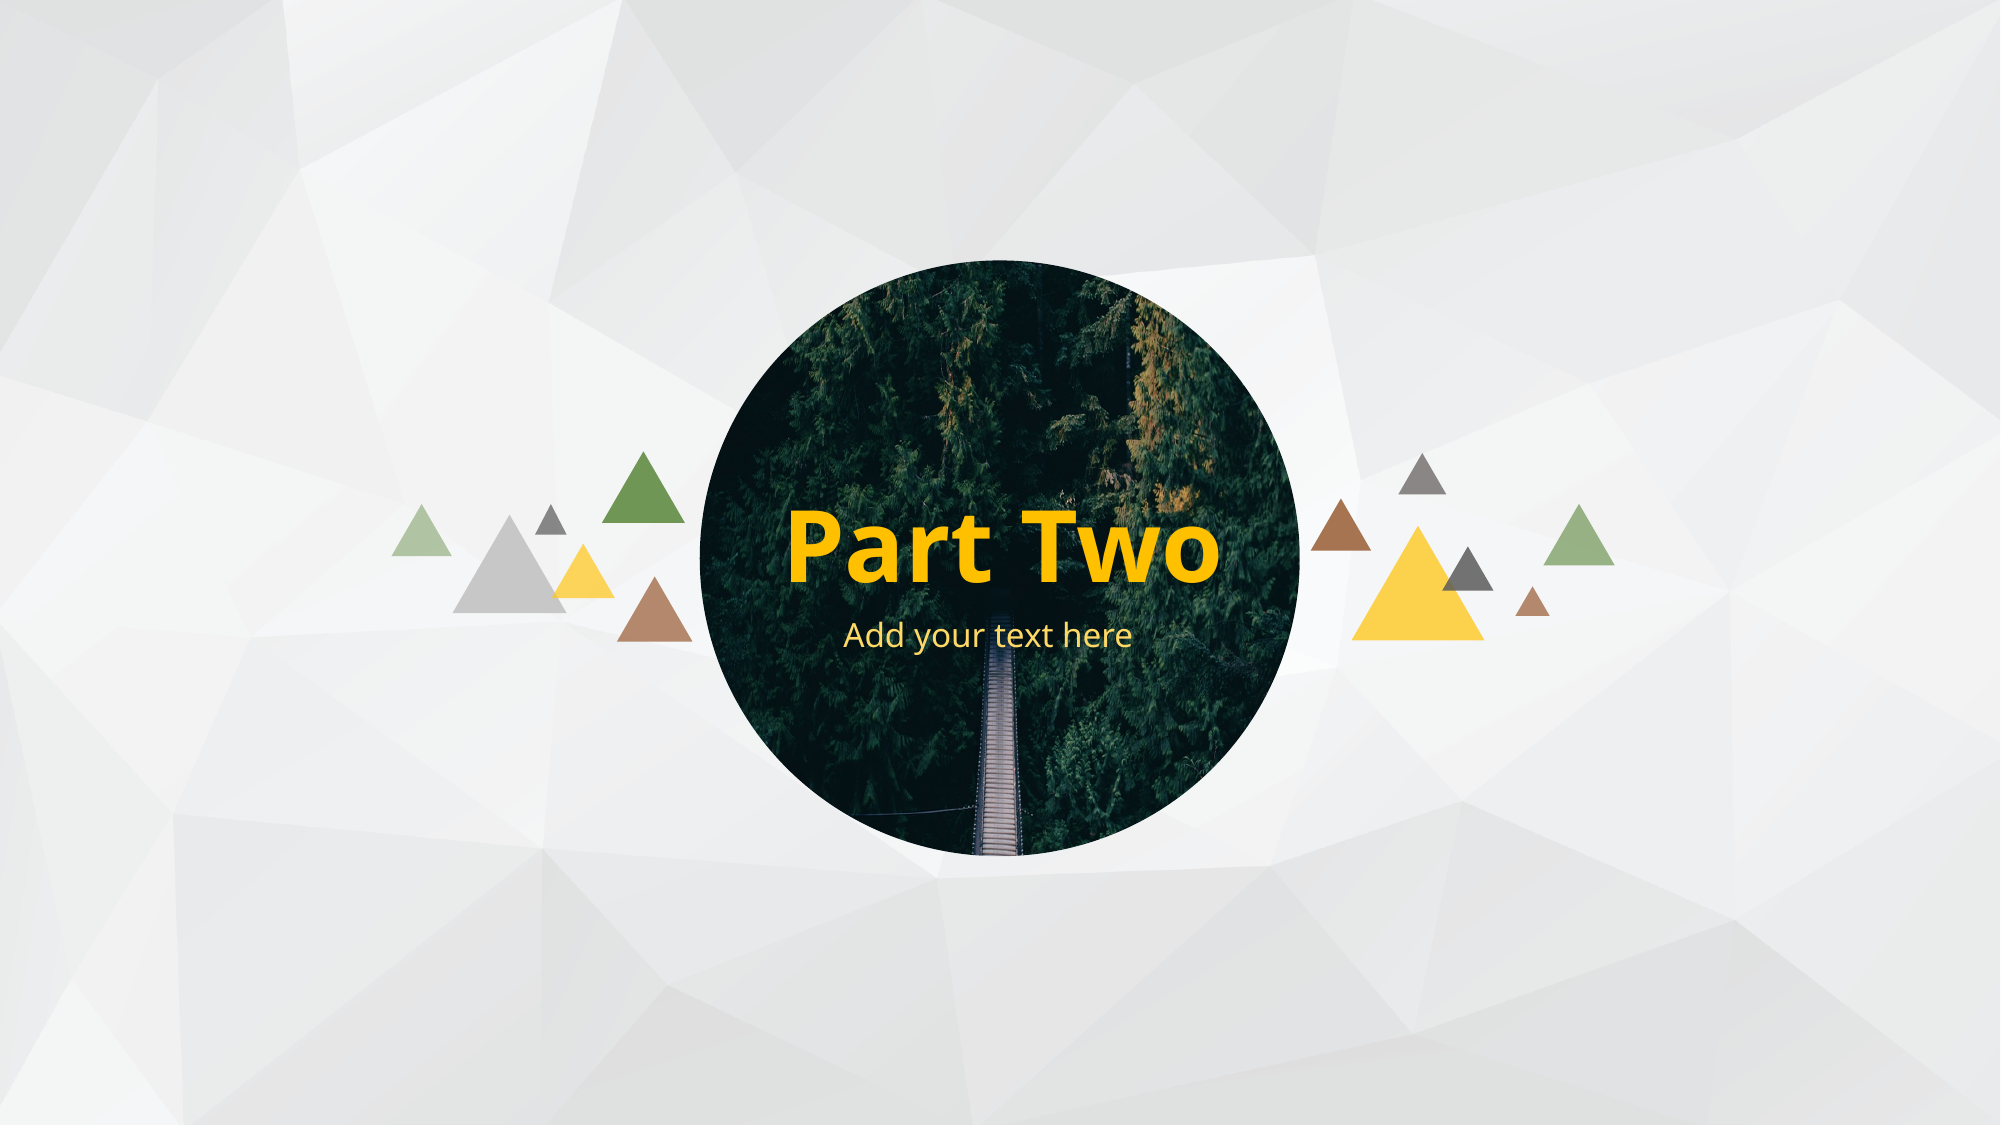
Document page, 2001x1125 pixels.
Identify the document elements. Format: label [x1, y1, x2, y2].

text_box [615, 574, 695, 643]
text_box [1440, 544, 1496, 592]
text_box [450, 512, 569, 615]
text_box [549, 541, 617, 600]
text_box [1541, 501, 1617, 567]
picture [0, 0, 2001, 1125]
text_box [1396, 450, 1449, 496]
text_box [533, 501, 569, 536]
text_box [600, 449, 687, 525]
text_box [1308, 496, 1373, 552]
text_box [767, 475, 1268, 662]
text_box [389, 501, 454, 558]
text_box [1349, 523, 1487, 642]
text_box [1513, 584, 1552, 617]
